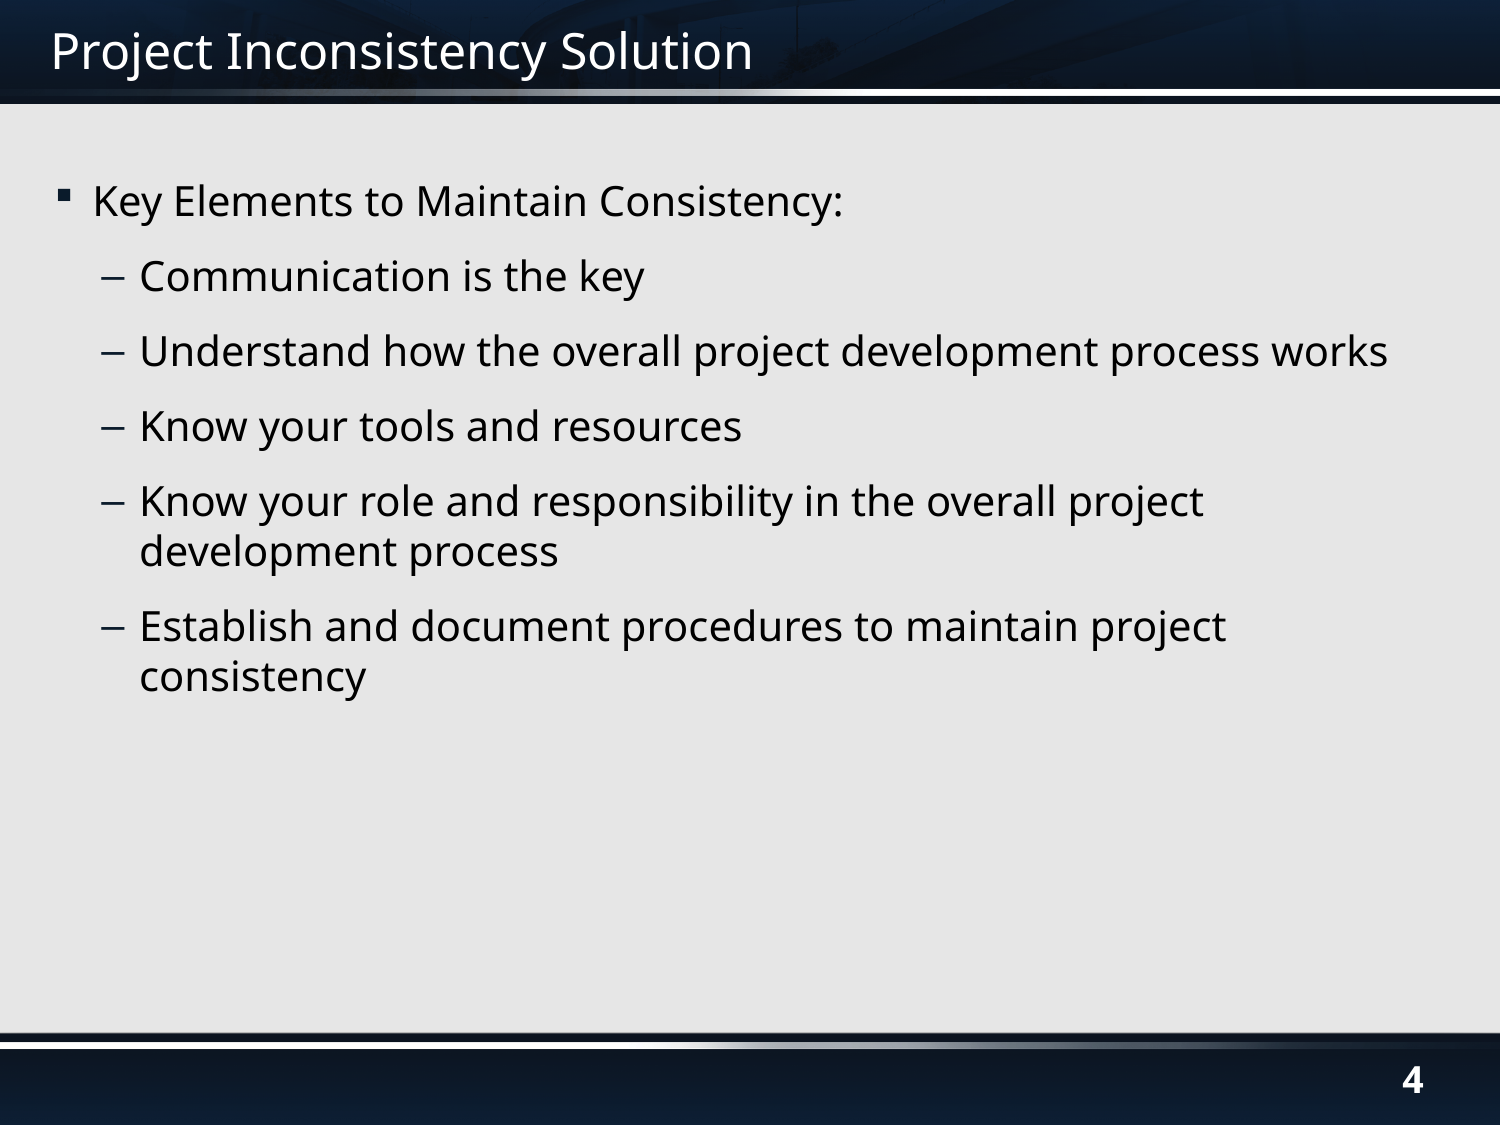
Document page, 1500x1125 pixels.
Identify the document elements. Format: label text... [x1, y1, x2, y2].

list Key Elements to Maintain Consistency: Communication is the key Understand how the overall project development process works Know your tools and resources Know your role and responsibility in the overall project development process Establish and document procedures to maintain project consistency [54, 174, 1446, 1025]
picture [0, 1032, 1500, 1125]
title Project Inconsistency Solution [50, 12, 1421, 89]
picture [0, 0, 1500, 104]
